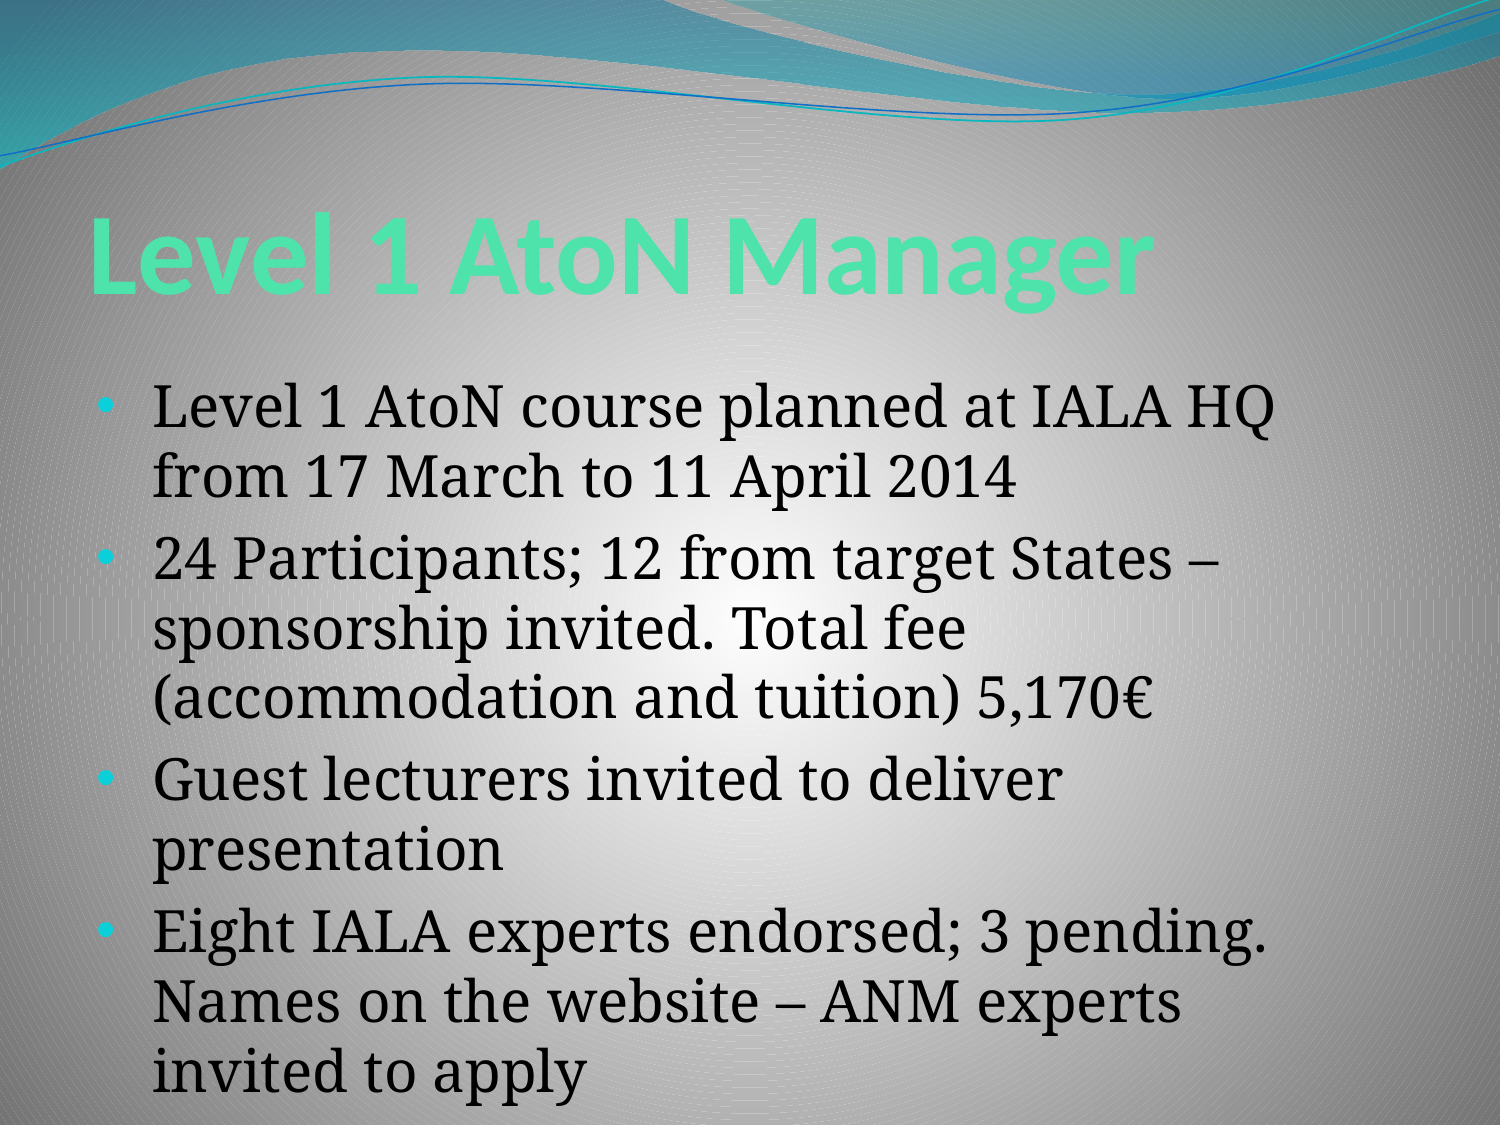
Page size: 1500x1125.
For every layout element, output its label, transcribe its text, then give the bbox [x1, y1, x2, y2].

title Level 1 AtoN Manager [88, 149, 1364, 319]
list Level 1 AtoN course planned at IALA HQ from 17 March to 11 April 2014 24 Participants; 12 from target States – sponsorship invited. Total fee (accommodation and tuition) 5,170€ Guest lecturers invited to deliver presentation Eight IALA experts endorsed; 3 pending. Names on the website – ANM experts invited to apply [88, 361, 1364, 1071]
